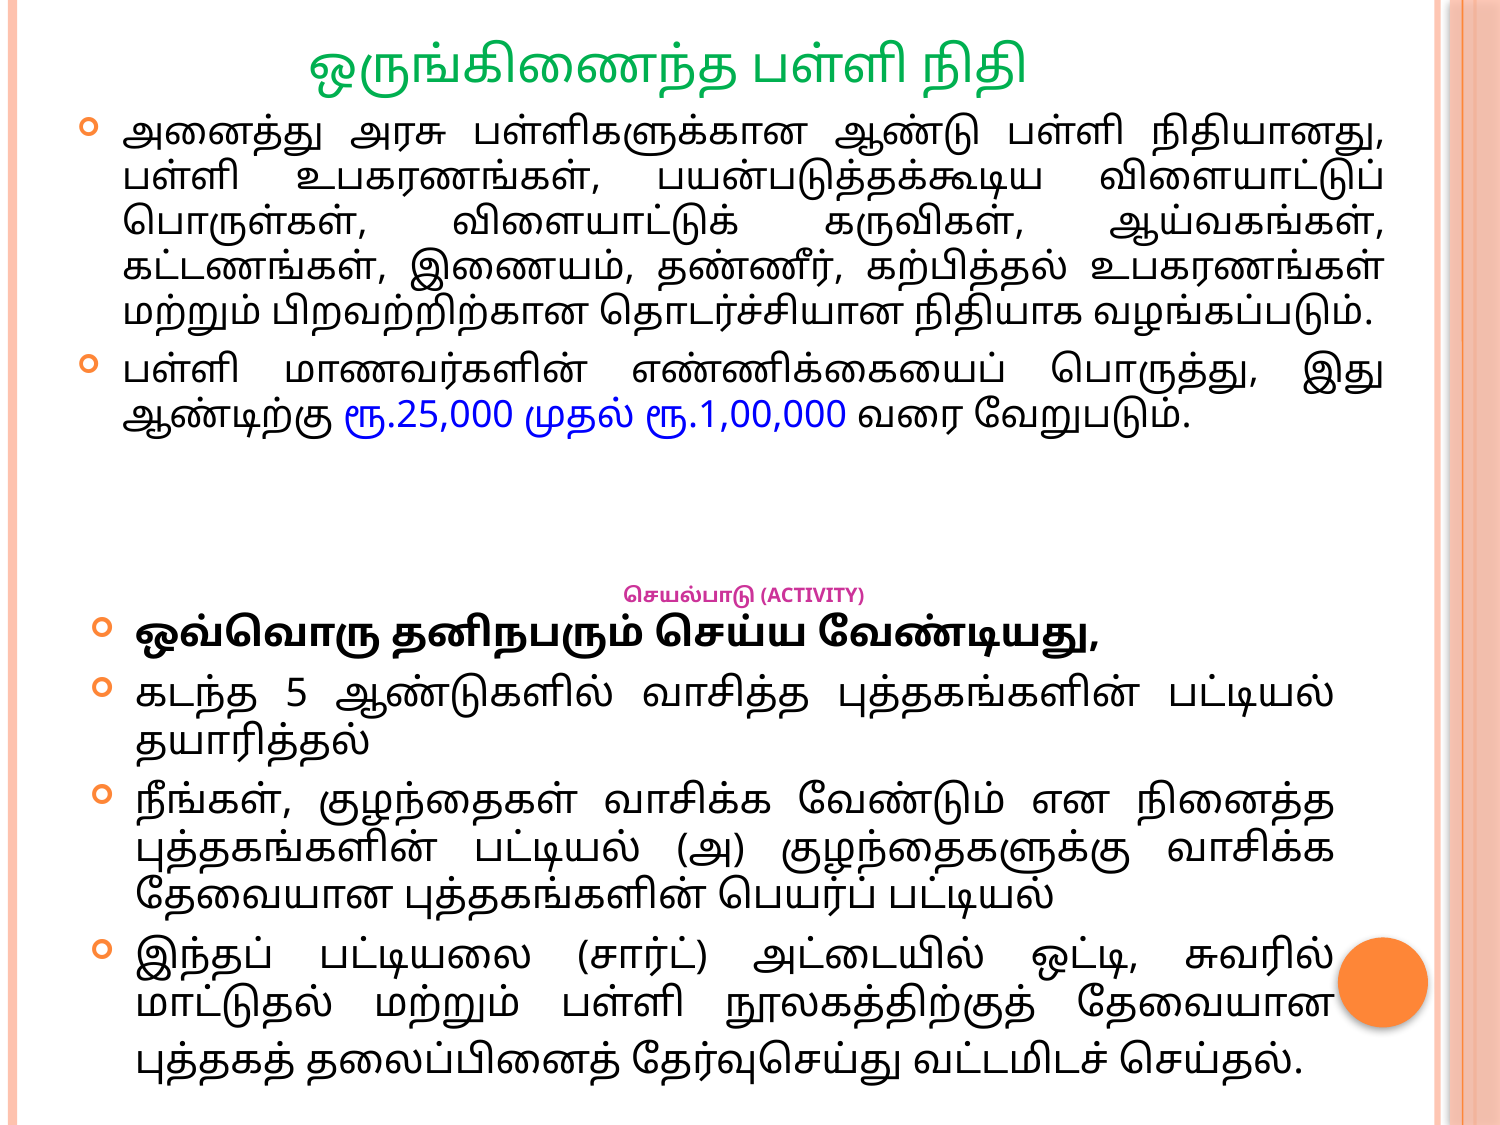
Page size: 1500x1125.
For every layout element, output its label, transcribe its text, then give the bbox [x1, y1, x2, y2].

title செயல்பாடு (Activity) [87, 549, 1400, 638]
text_box ஒருங்கிணைந்த பள்ளி நிதி [50, 0, 1288, 100]
text_box அனைத்து அரசு பள்ளிகளுக்கான ஆண்டு பள்ளி நிதியானது, பள்ளி உபகரணங்கள், பயன்படுத்தக்கூடிய விளையாட்டுப் பொருள்கள், விளையாட்டுக் கருவிகள், ஆய்வகங்கள், கட்டணங்கள், இணையம், தண்ணீர், கற்பித்தல் உபகரணங்கள் மற்றும் பிறவற்றிற்கான தொடர்ச்சியான நிதியாக வழங்கப்படும். பள்ளி மாணவர்களின் எண்ணிக்கையைப் பொருத்து, இது ஆண்டிற்கு ரூ.25,000 முதல் ரூ.1,00,000 வரை வேறுபடும். [62, 99, 1400, 538]
list ஒவ்வொரு தனிநபரும் செய்ய வேண்டியது, கடந்த 5 ஆண்டுகளில் வாசித்த புத்தகங்களின் பட்டியல் தயாரித்தல் நீங்கள், குழந்தைகள் வாசிக்க வேண்டும் என நினைத்த புத்தகங்களின் பட்டியல் (அ) குழந்தைகளுக்கு வாசிக்க தேவையான புத்தகங்களின் பெயர்ப் பட்டியல் இந்தப் பட்டியலை (சார்ட்) அட்டையில் ஒட்டி, சுவரில் மாட்டுதல் மற்றும் பள்ளி நூலகத்திற்குத் தேவையான புத்தகத் தலைப்பினைத் தேர்வுசெய்து வட்டமிடச் செய்தல். [75, 600, 1350, 1100]
